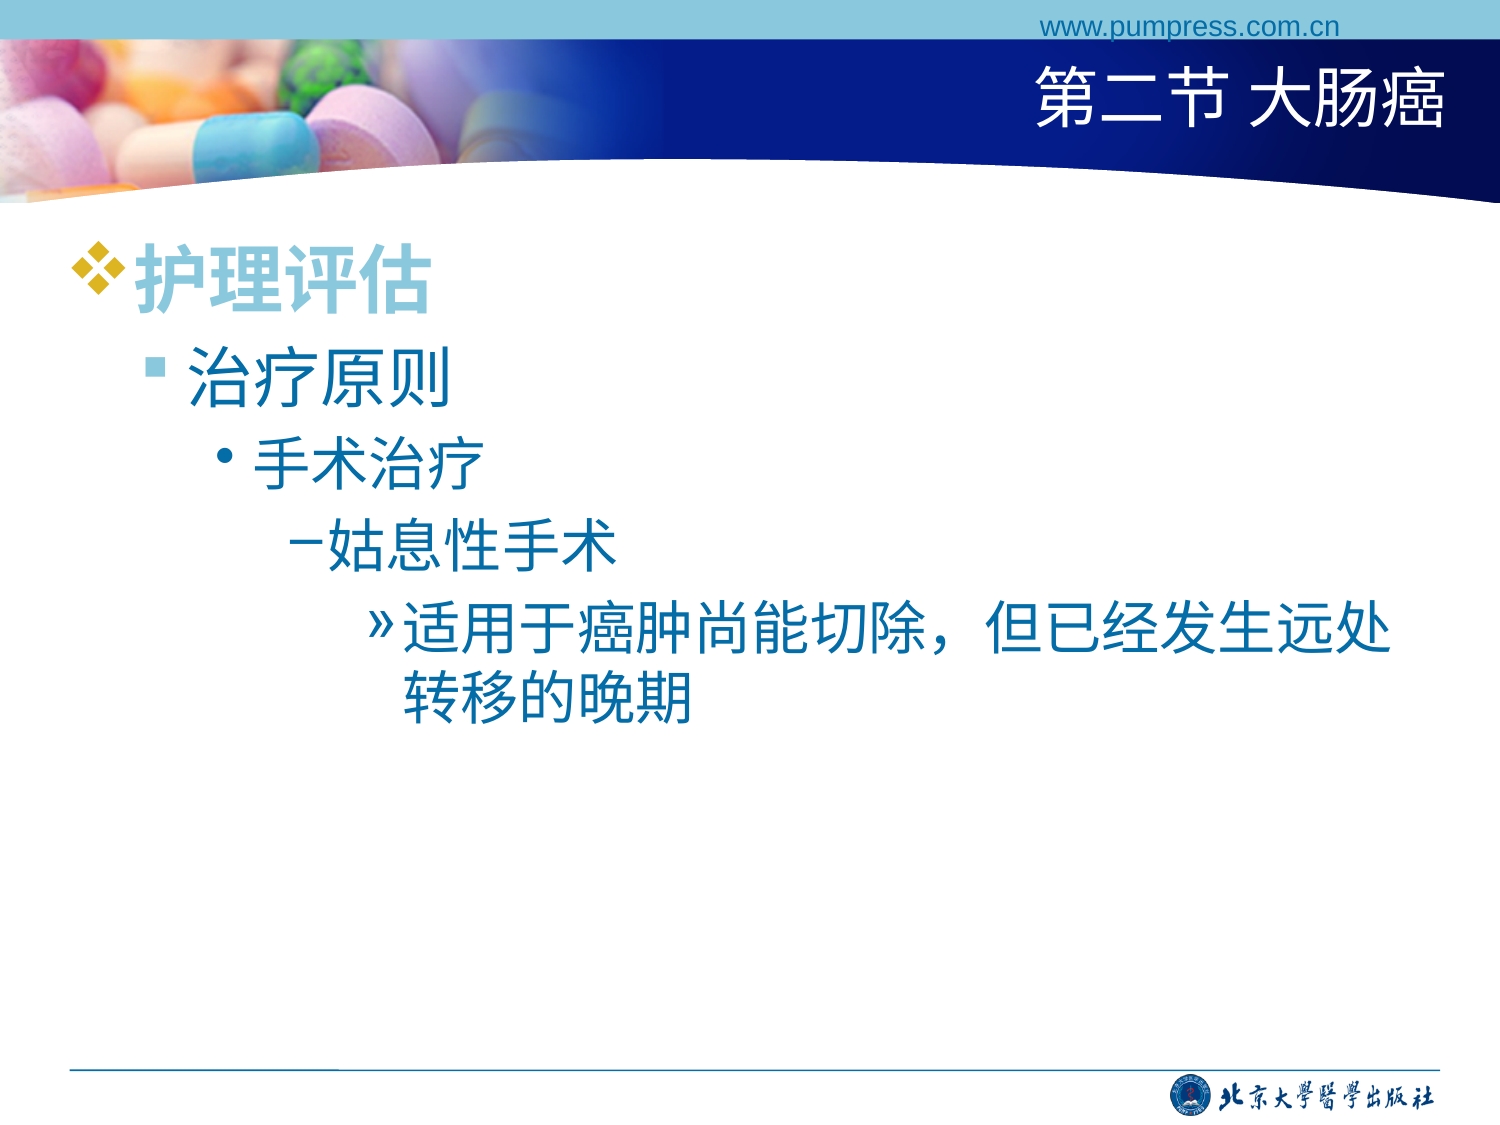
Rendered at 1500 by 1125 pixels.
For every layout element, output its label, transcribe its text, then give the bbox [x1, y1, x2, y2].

title 第二节 大肠癌 [137, 49, 1463, 143]
picture [0, 40, 1500, 203]
picture [1170, 1074, 1436, 1118]
slide_number www.pumpress.com.cn [1025, 0, 1463, 38]
list 护理评估 治疗原则 手术治疗 姑息性手术 适用于癌肿尚能切除，但已经发生远处转移的晚期 [49, 224, 1463, 1026]
